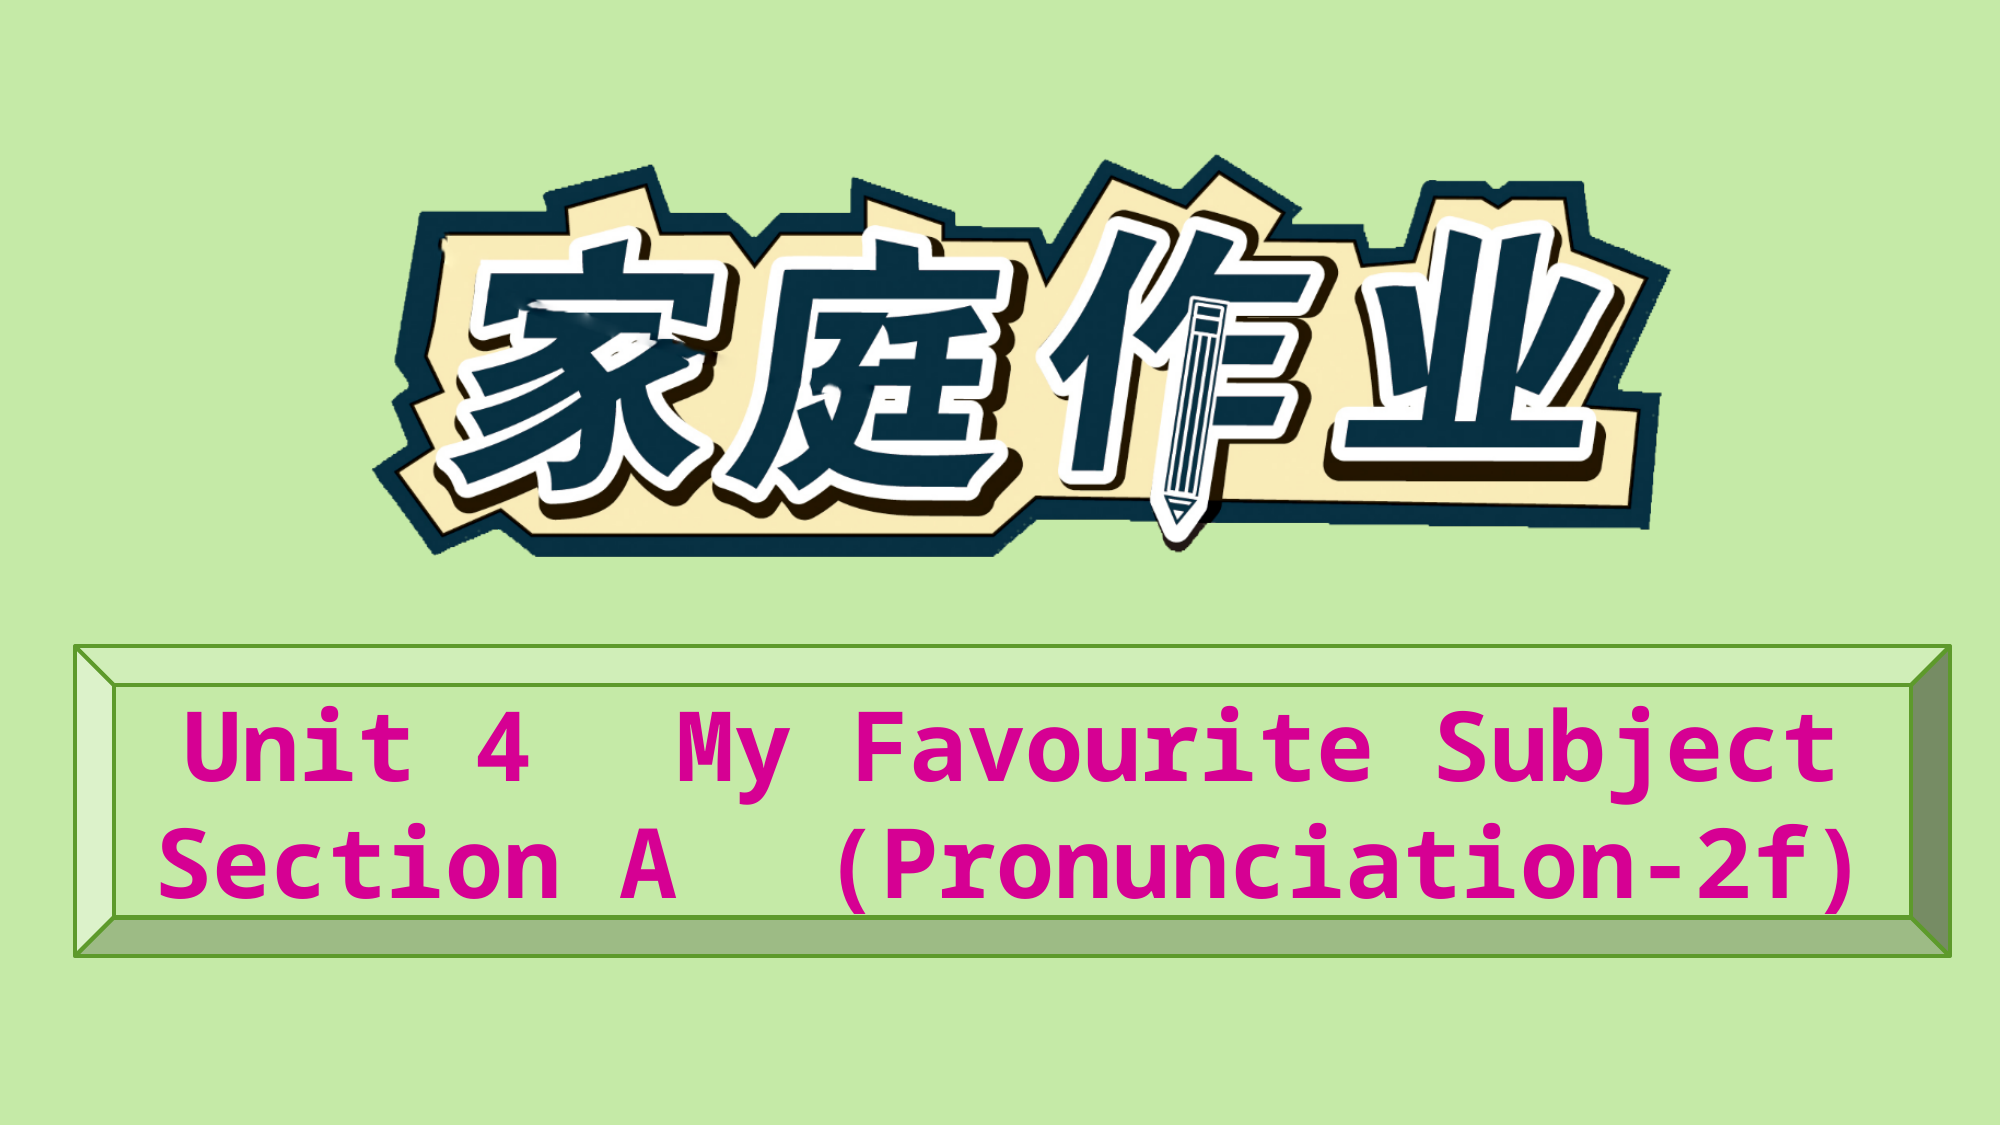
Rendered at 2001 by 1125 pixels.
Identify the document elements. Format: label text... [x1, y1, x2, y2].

picture [369, 87, 1675, 644]
text_box Unit 4 My Favourite Subject Section A (Pronunciation-2f) [73, 644, 1952, 958]
